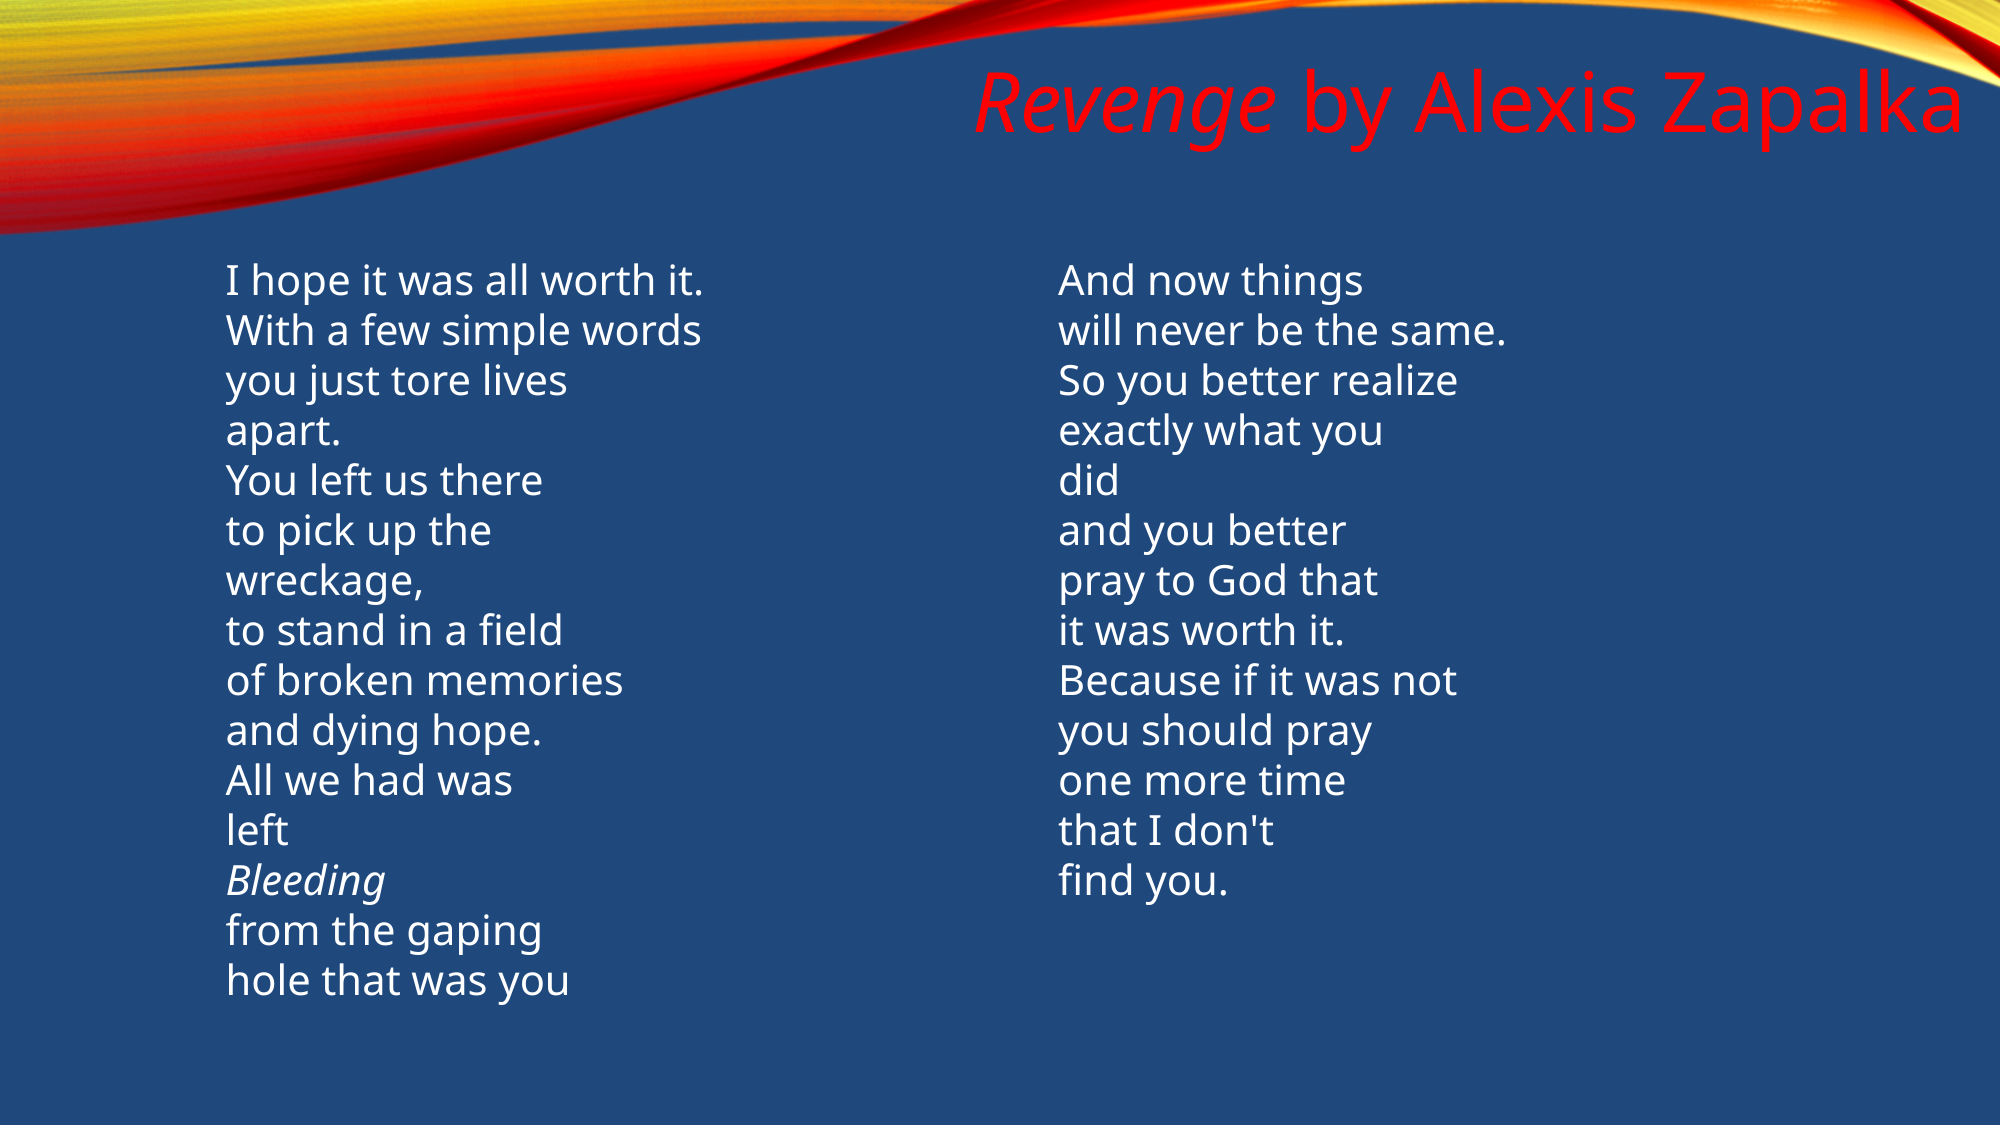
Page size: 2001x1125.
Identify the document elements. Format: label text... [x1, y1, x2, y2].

text_box And now things will never be the same. So you better realize exactly what you did and you better pray to God that it was worth it. Because if it was not you should pray one more time that I don't find you. [1043, 246, 1933, 957]
text_box I hope it was all worth it. With a few simple words you just tore lives apart. You left us there to pick up the wreckage, to stand in a field of broken memories and dying hope. All we had was left Bleeding from the gaping hole that was you [210, 246, 2000, 1102]
picture [0, 0, 2000, 237]
title Revenge by Alexis Zapalka [568, 0, 1982, 213]
